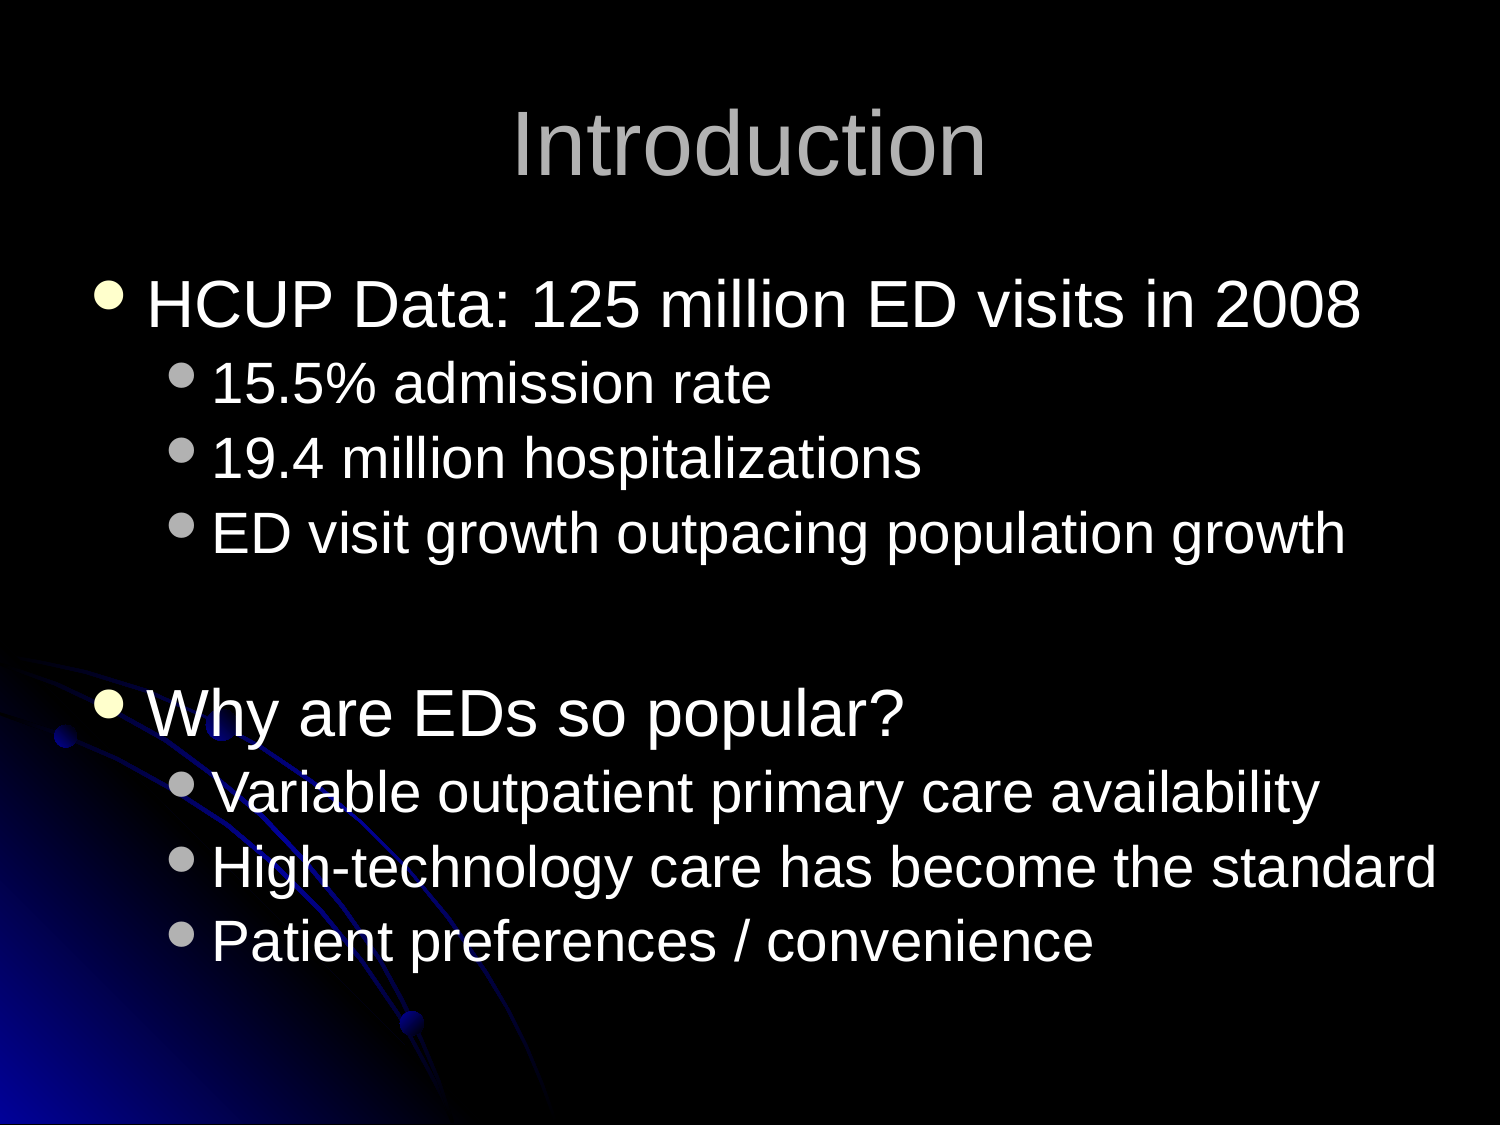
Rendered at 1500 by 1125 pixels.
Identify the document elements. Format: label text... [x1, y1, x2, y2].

list HCUP Data: 125 million ED visits in 2008 15.5% admission rate 19.4 million hospitalizations ED visit growth outpacing population growth Why are EDs so popular? Variable outpatient primary care availability High-technology care has become the standard Patient preferences / convenience [74, 262, 1476, 1006]
title Introduction [74, 45, 1426, 233]
